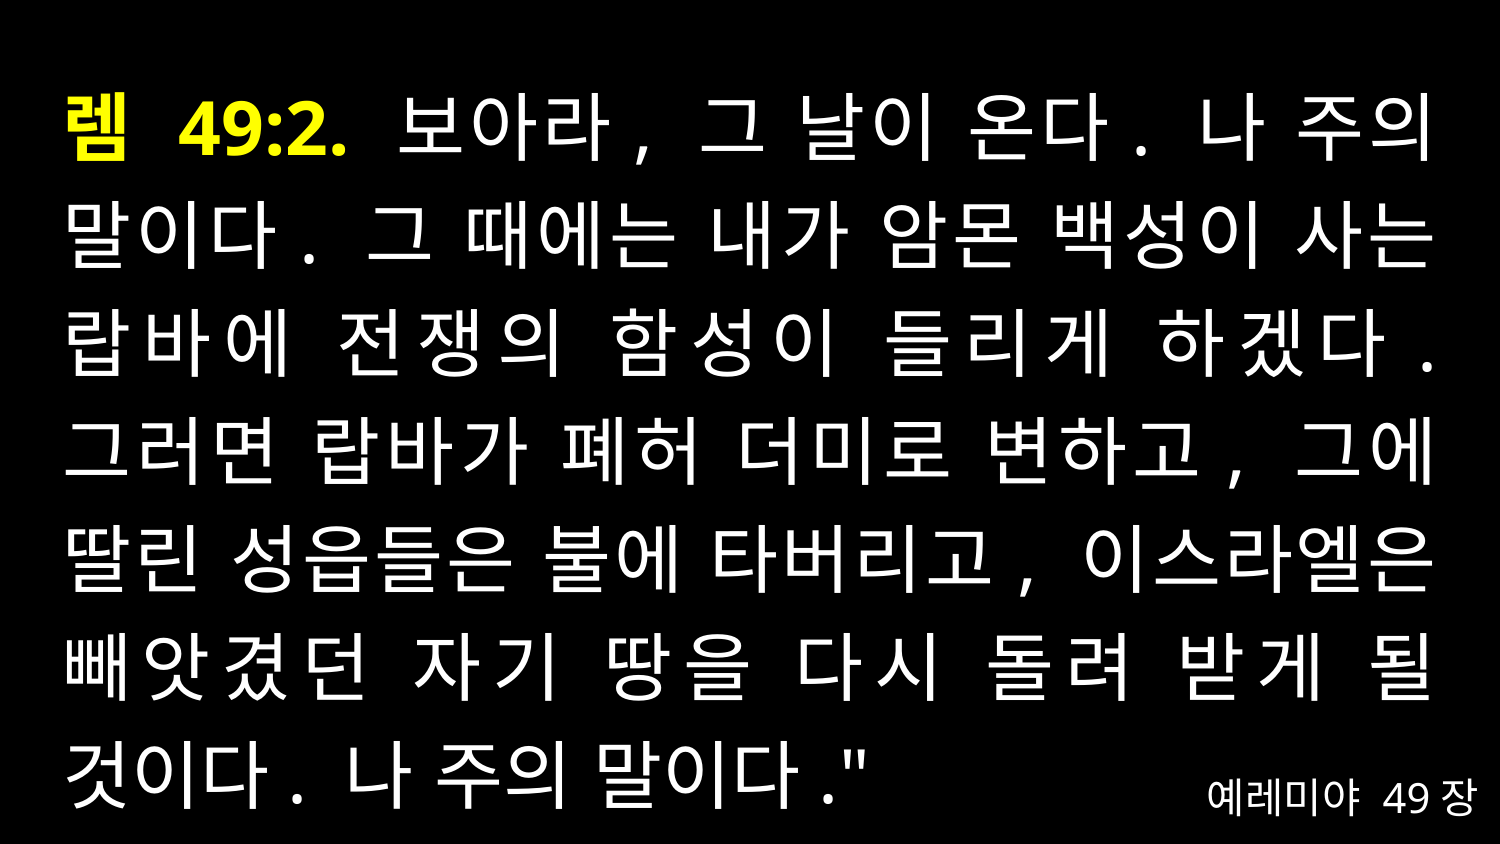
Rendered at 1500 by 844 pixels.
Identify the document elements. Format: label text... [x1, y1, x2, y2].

title 렘 49:2. 보아라, 그 날이 온다. 나 주의 말이다. 그 때에는 내가 암몬 백성이 사는 랍바에 전쟁의 함성이 들리게 하겠다. 그러면 랍바가 폐허 더미로 변하고, 그에 딸린 성읍들은 불에 타버리고, 이스라엘은 빼앗겼던 자기 땅을 다시 돌려 받게 될 것이다. 나 주의 말이다." [0, 0, 1500, 844]
subtitle 예레미야 49장 [916, 770, 1500, 844]
